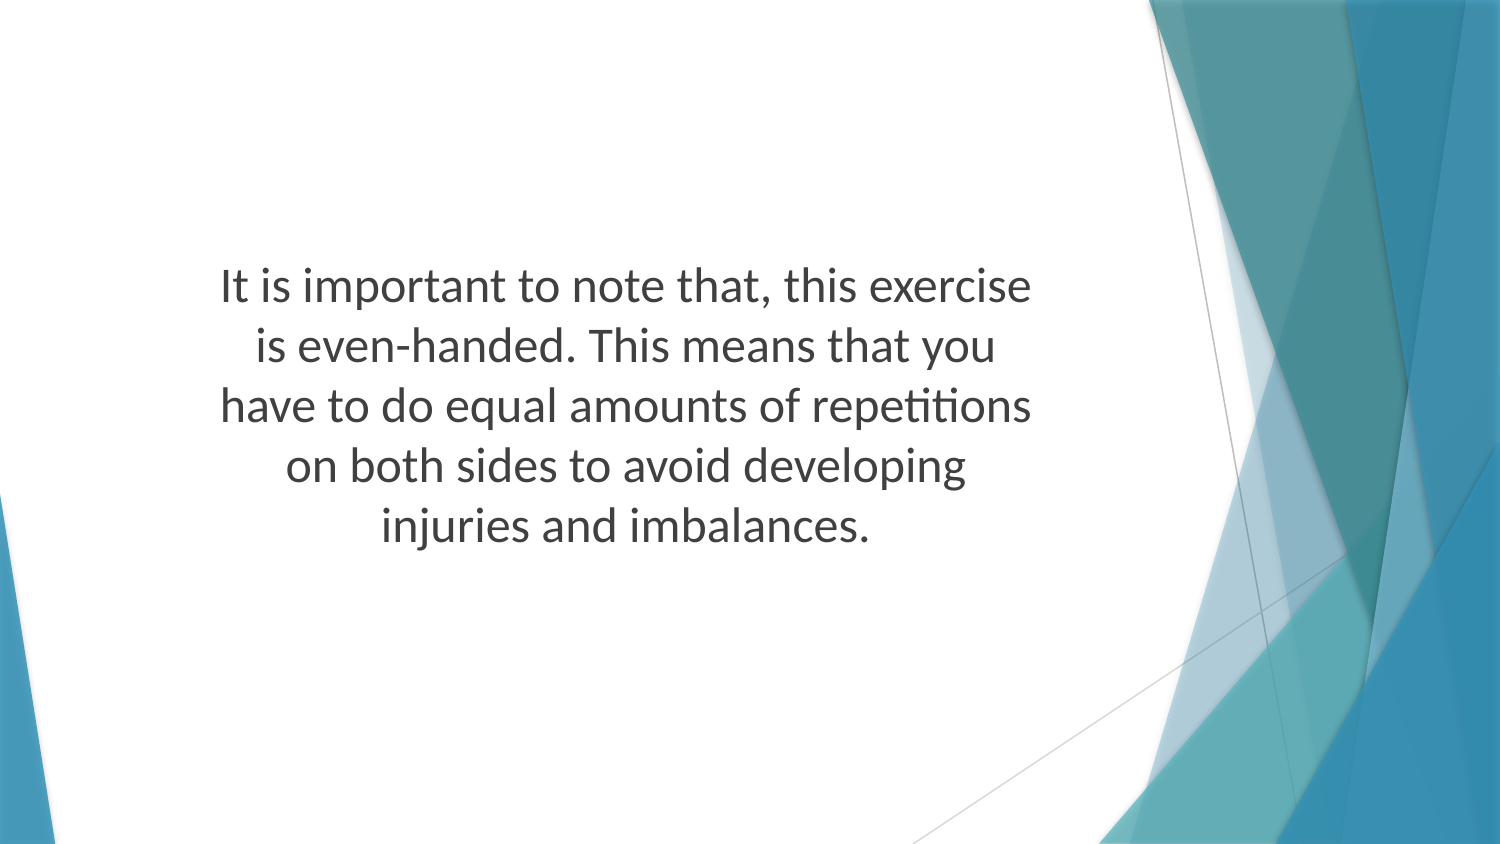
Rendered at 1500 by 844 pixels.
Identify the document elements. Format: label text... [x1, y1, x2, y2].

list It is important to note that, this exercise is even-handed. This means that you have to do equal amounts of repetitions on both sides to avoid developing injuries and imbalances. [194, 244, 1058, 576]
